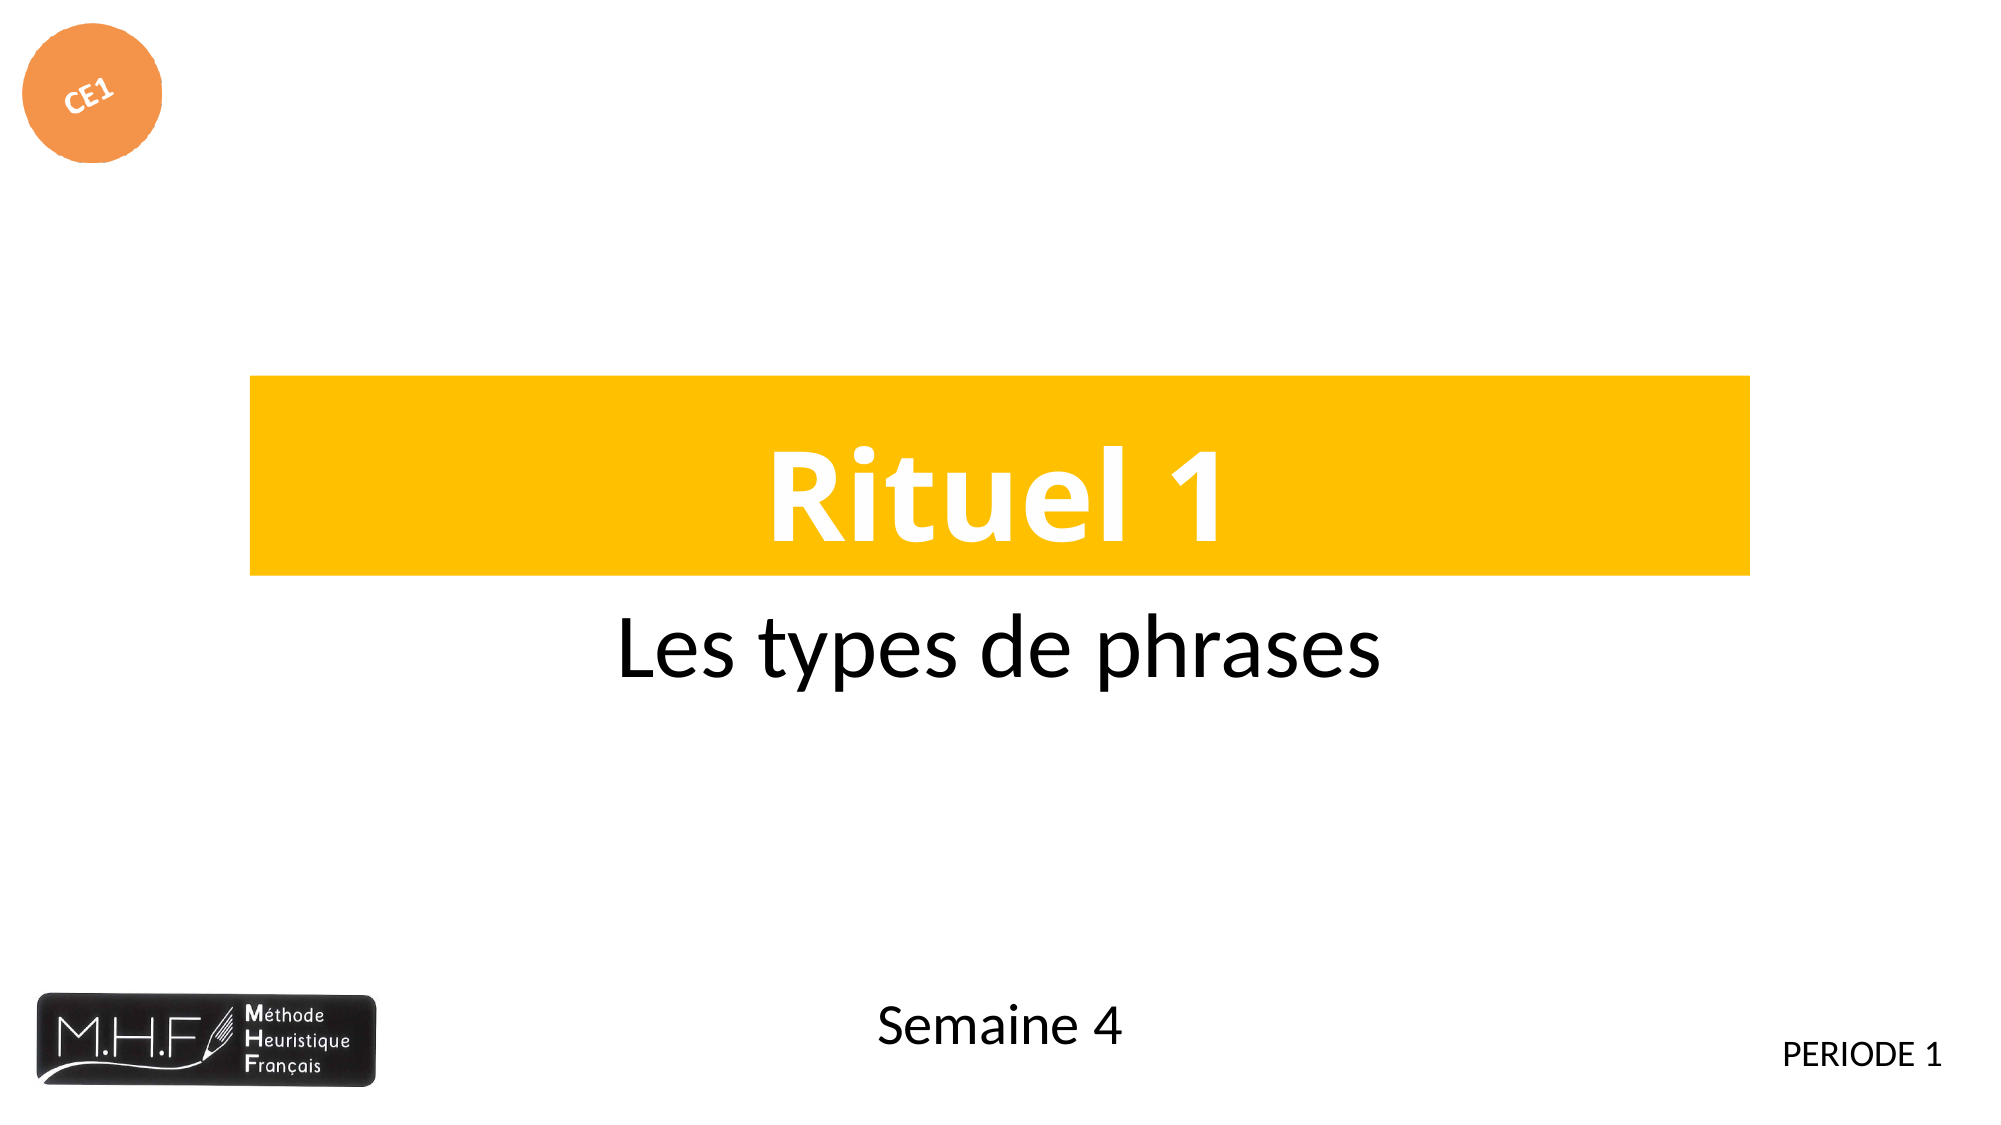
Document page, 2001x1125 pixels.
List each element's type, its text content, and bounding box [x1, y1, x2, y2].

picture [22, 23, 162, 163]
text_box PERIODE 1 [1750, 1021, 1967, 1082]
picture [33, 990, 379, 1089]
text_box Semaine 4 [249, 987, 1750, 1118]
title Rituel 1 [249, 375, 1750, 576]
subtitle Les types de phrases [249, 590, 1750, 863]
